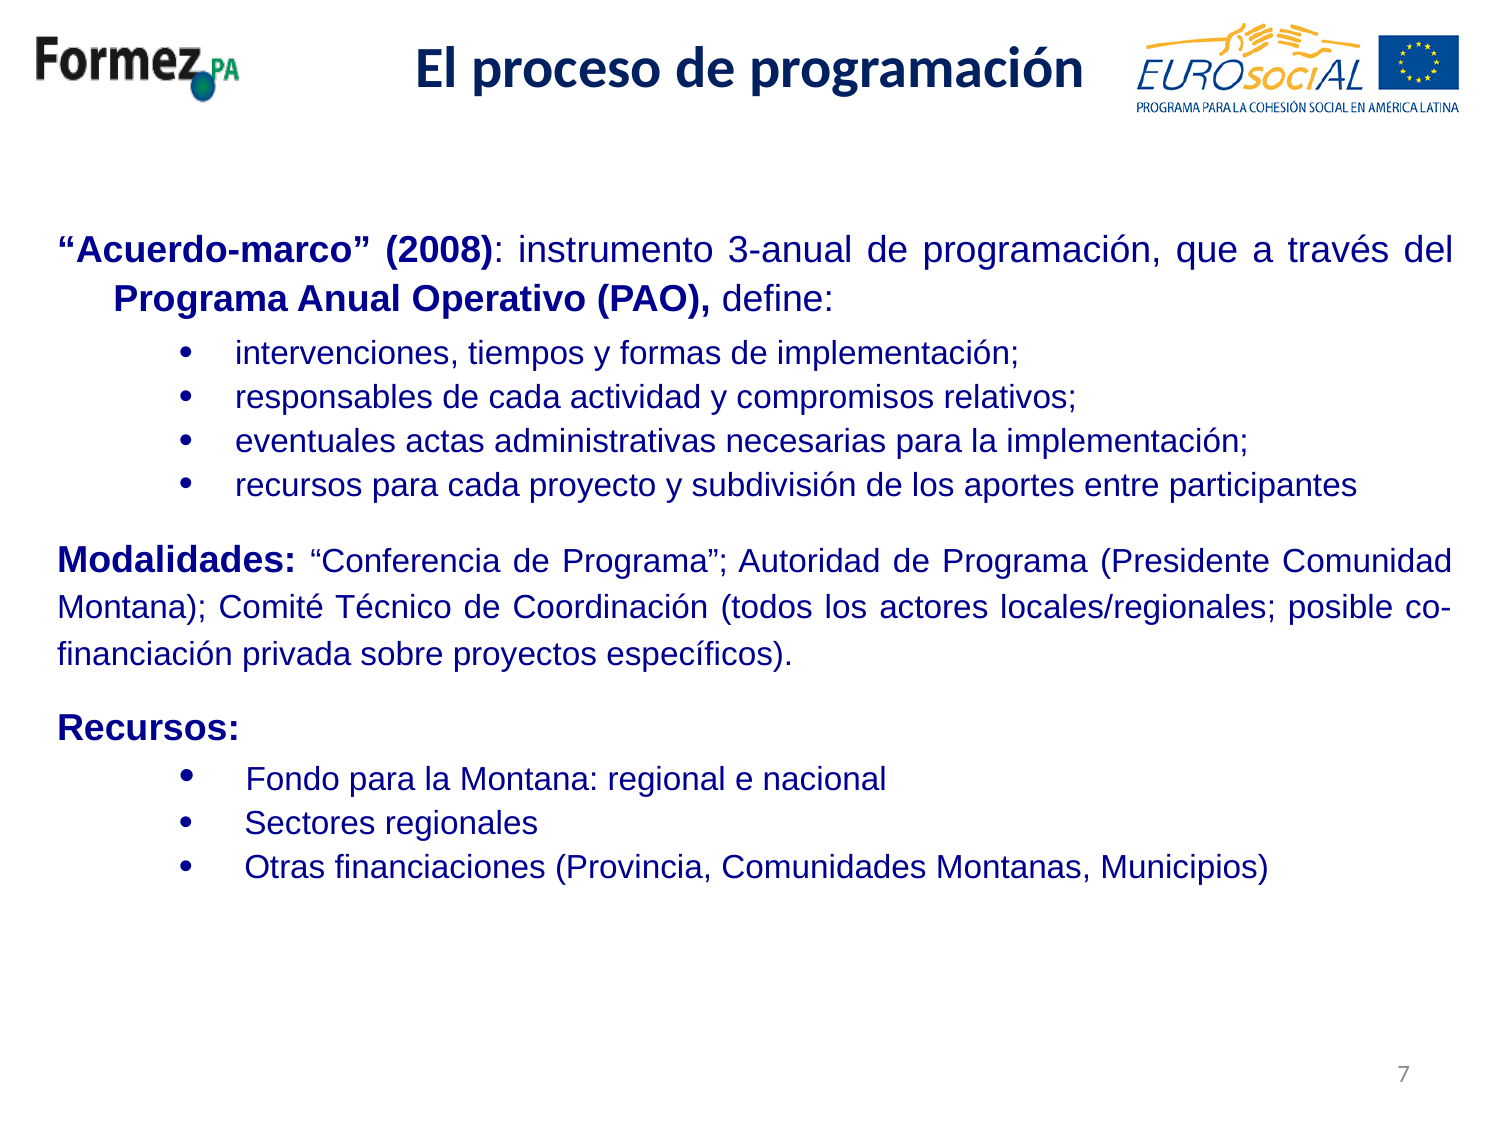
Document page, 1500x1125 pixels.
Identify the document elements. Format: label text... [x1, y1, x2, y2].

text_box El proceso de programación [82, 21, 1418, 107]
picture [1134, 23, 1460, 113]
picture [32, 26, 241, 105]
slide_number 7 [1074, 1042, 1425, 1103]
text_box “Acuerdo-marco” (2008): instrumento 3-anual de programación, que a través del Programa Anual Operativo (PAO), define: intervenciones, tiempos y formas de implementación; responsables de cada actividad y compromisos relativos; eventuales actas administrativas necesarias para la implementación; recursos para cada proyecto y subdivisión de los aportes entre participantes Modalidades: “Conferencia de Programa”; Autoridad de Programa (Presidente Comunidad Montana); Comité Técnico de Coordinación (todos los actores locales/regionales; posible co-financiación privada sobre proyectos específicos). Recursos: Fondo para la Montana: regional e nacional Sectores regionales Otras financiaciones (Provincia, Comunidades Montanas, Municipios) [42, 212, 1469, 1125]
